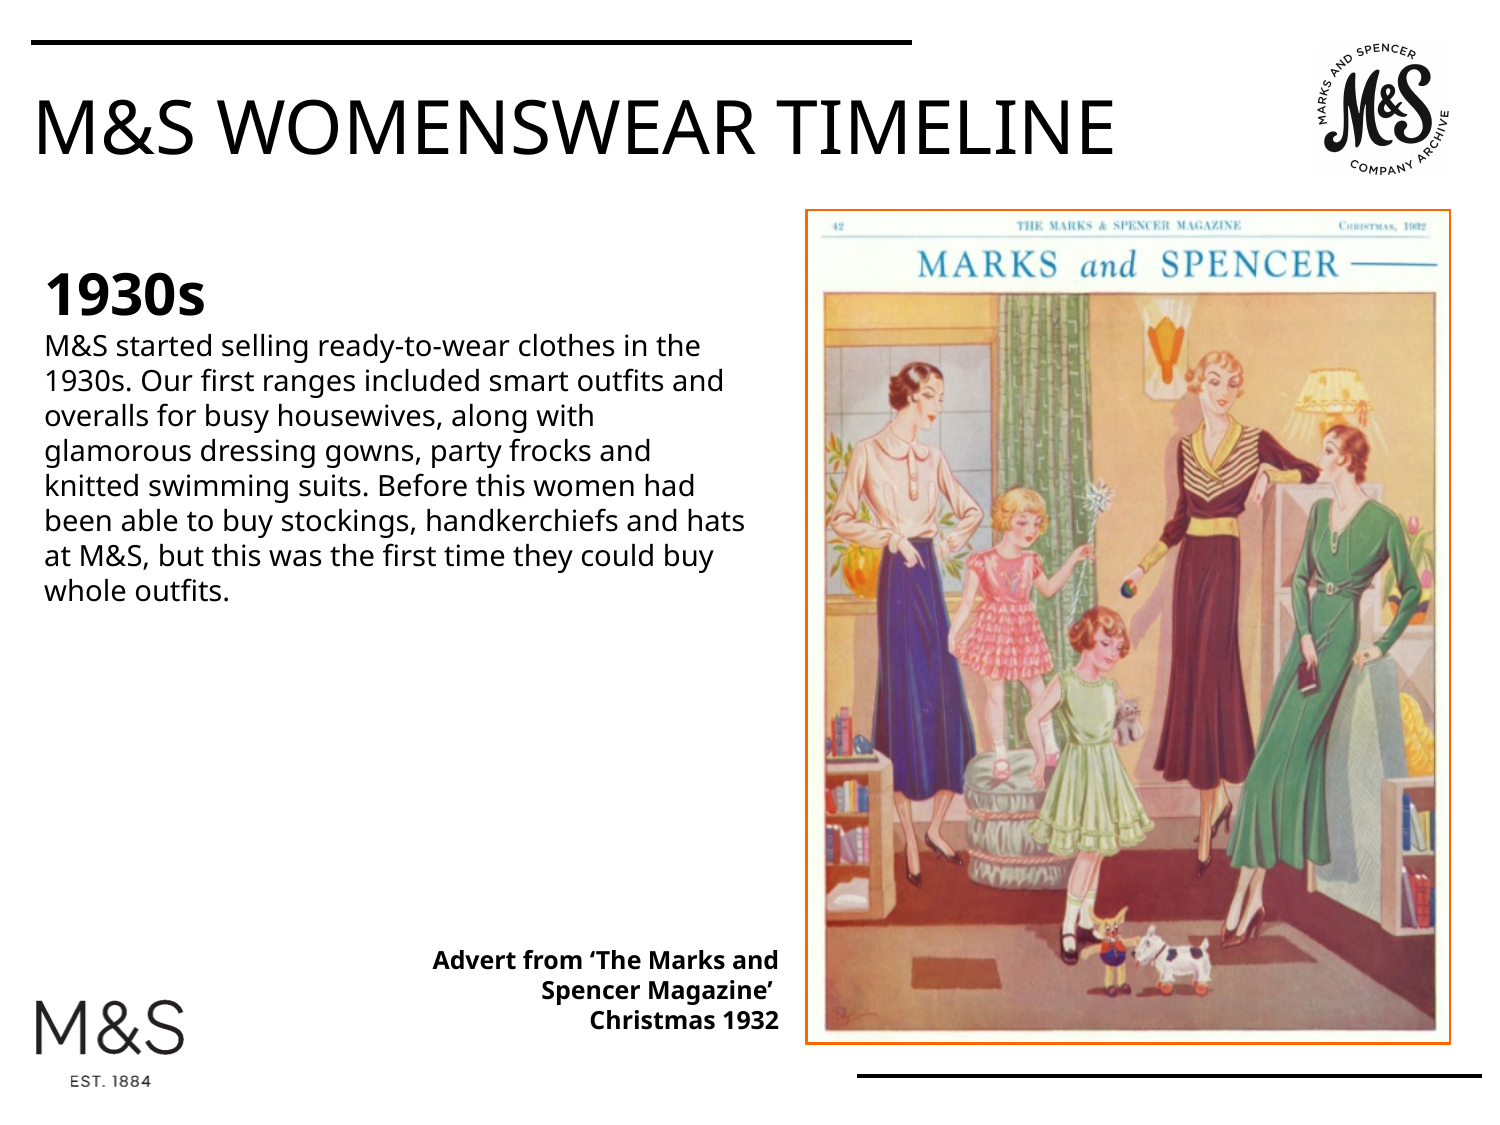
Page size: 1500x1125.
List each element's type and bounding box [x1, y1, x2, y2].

text_box [17, 42, 1483, 1092]
